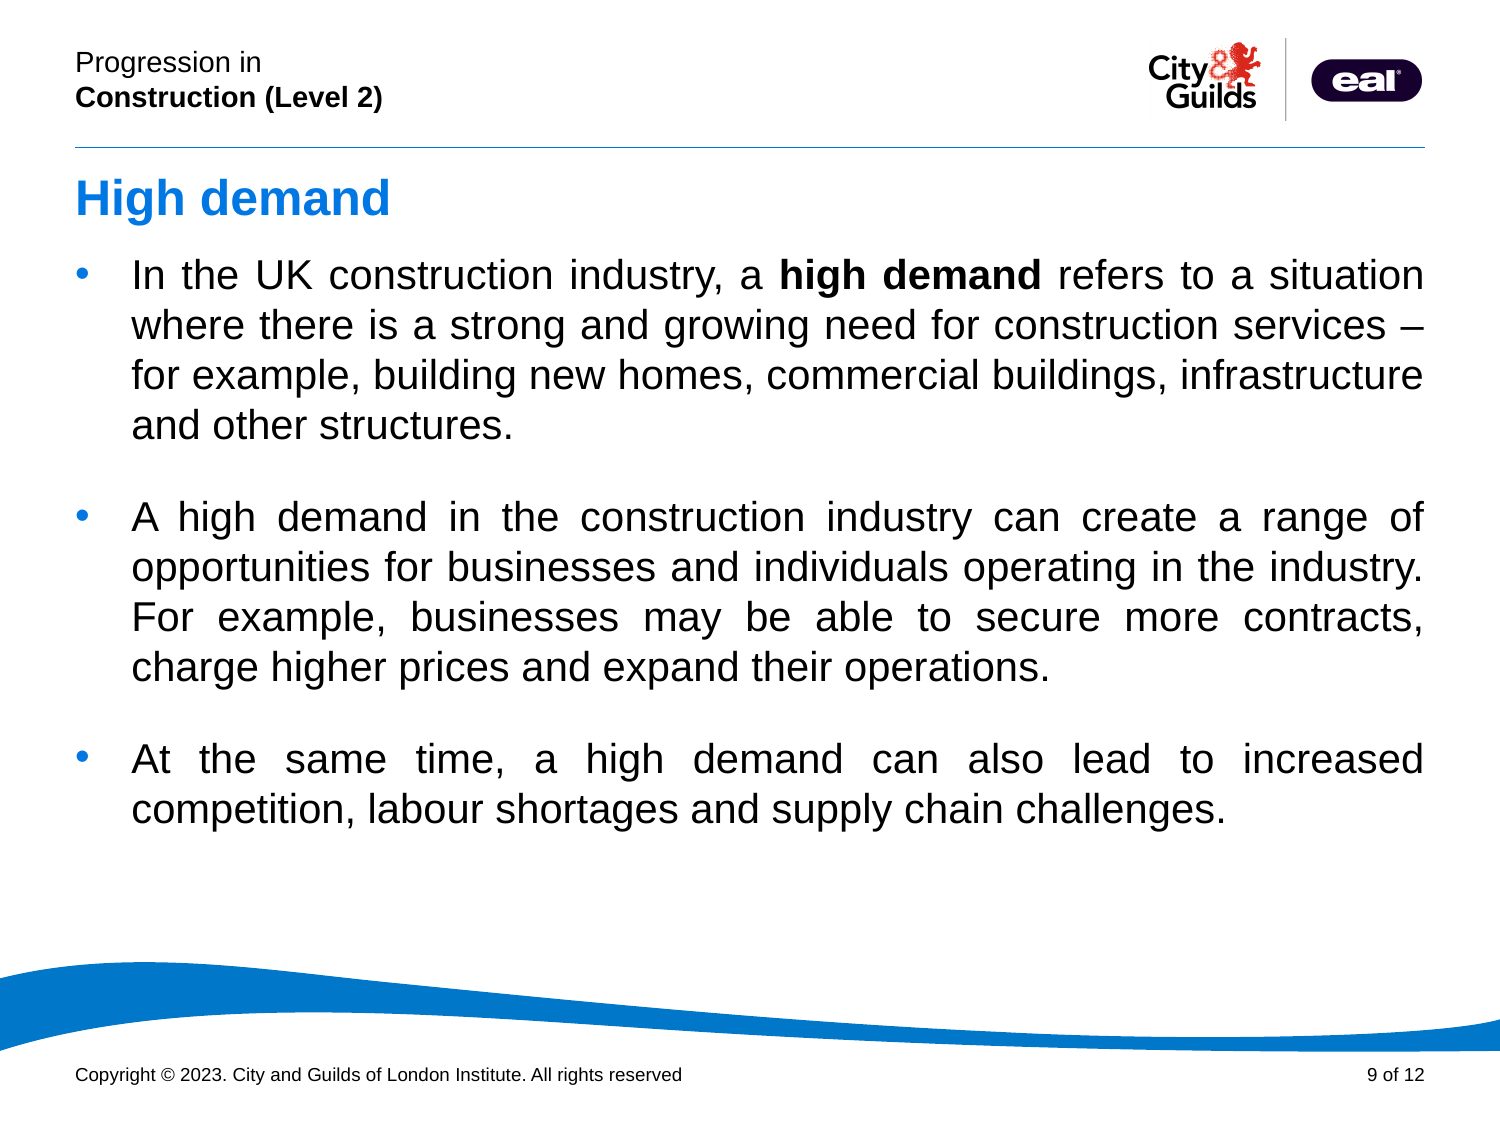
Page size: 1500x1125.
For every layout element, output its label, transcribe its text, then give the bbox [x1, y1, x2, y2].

list In the UK construction industry, a high demand refers to a situation where there is a strong and growing need for construction services – for example, building new homes, commercial buildings, infrastructure and other structures. A high demand in the construction industry can create a range of opportunities for businesses and individuals operating in the industry. For example, businesses may be able to secure more contracts, charge higher prices and expand their operations. At the same time, a high demand can also lead to increased competition, labour shortages and supply chain challenges. [74, 247, 1426, 946]
title High demand [74, 165, 1426, 229]
picture [1149, 38, 1422, 121]
